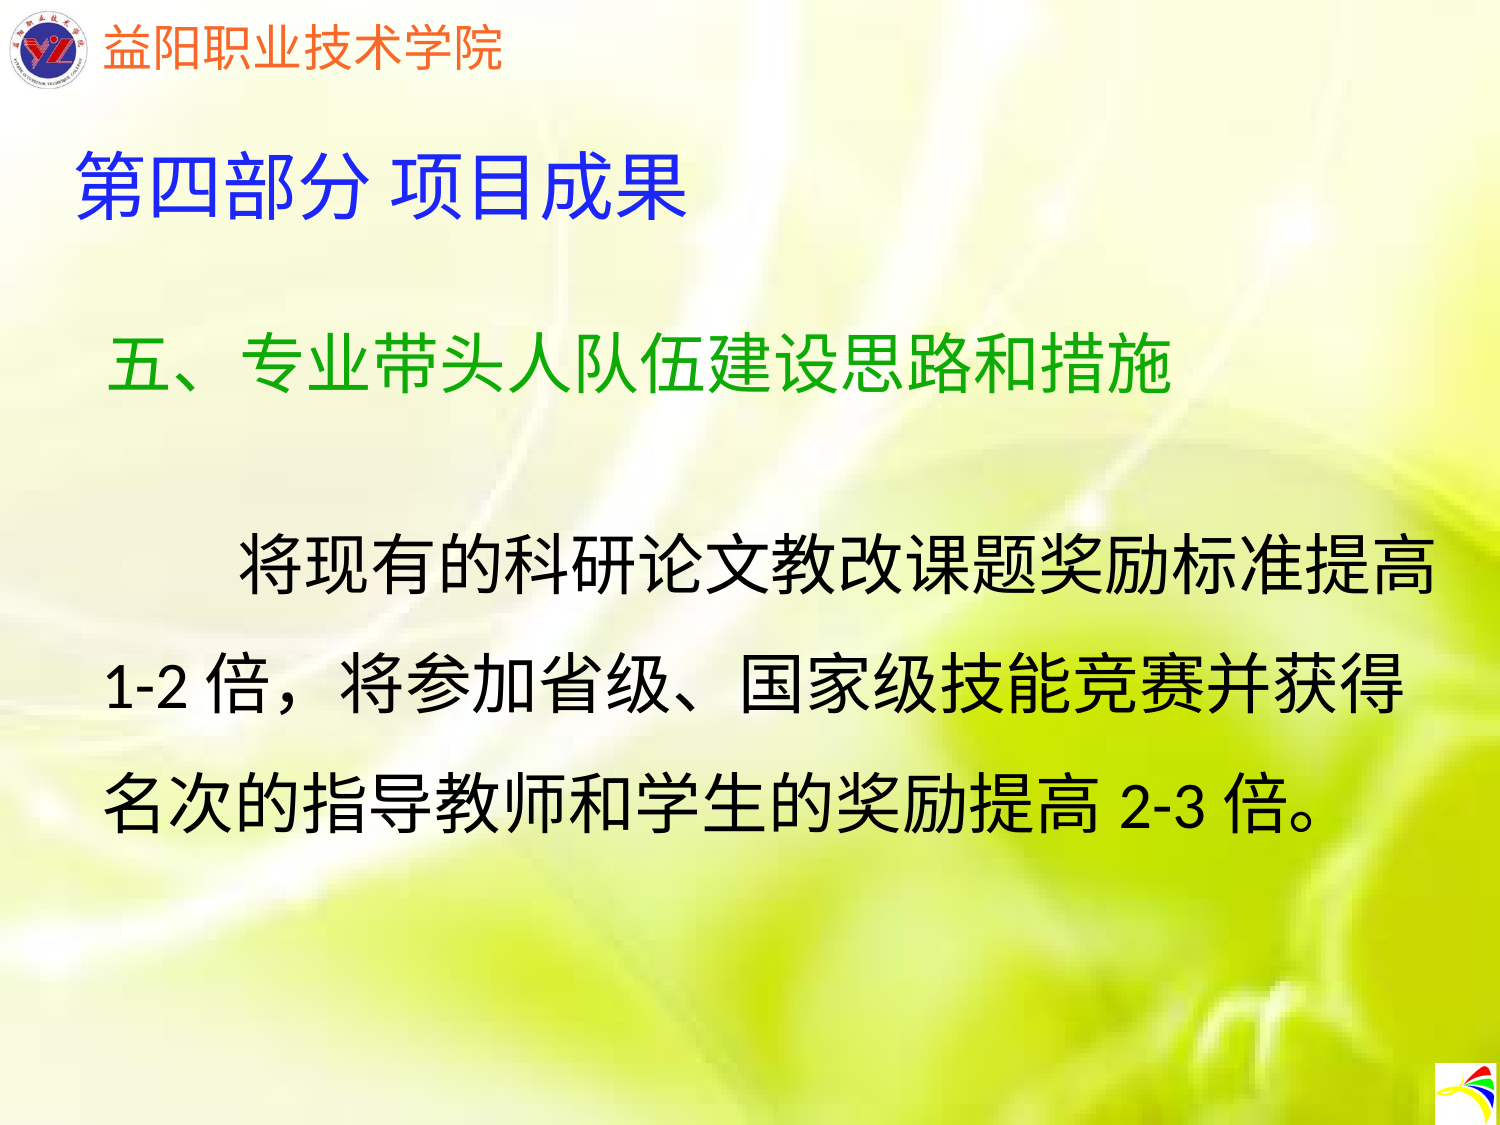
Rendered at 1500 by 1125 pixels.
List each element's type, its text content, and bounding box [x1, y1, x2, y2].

text_box 五、专业带头人队伍建设思路和措施 [91, 314, 1189, 410]
text_box 将现有的科研论文教改课题奖励标准提高1-2倍，将参加省级、国家级技能竞赛并获得名次的指导教师和学生的奖励提高2-3倍。 [86, 475, 1471, 850]
text_box 第四部分 项目成果 [15, 137, 747, 232]
picture [0, 0, 1500, 1125]
